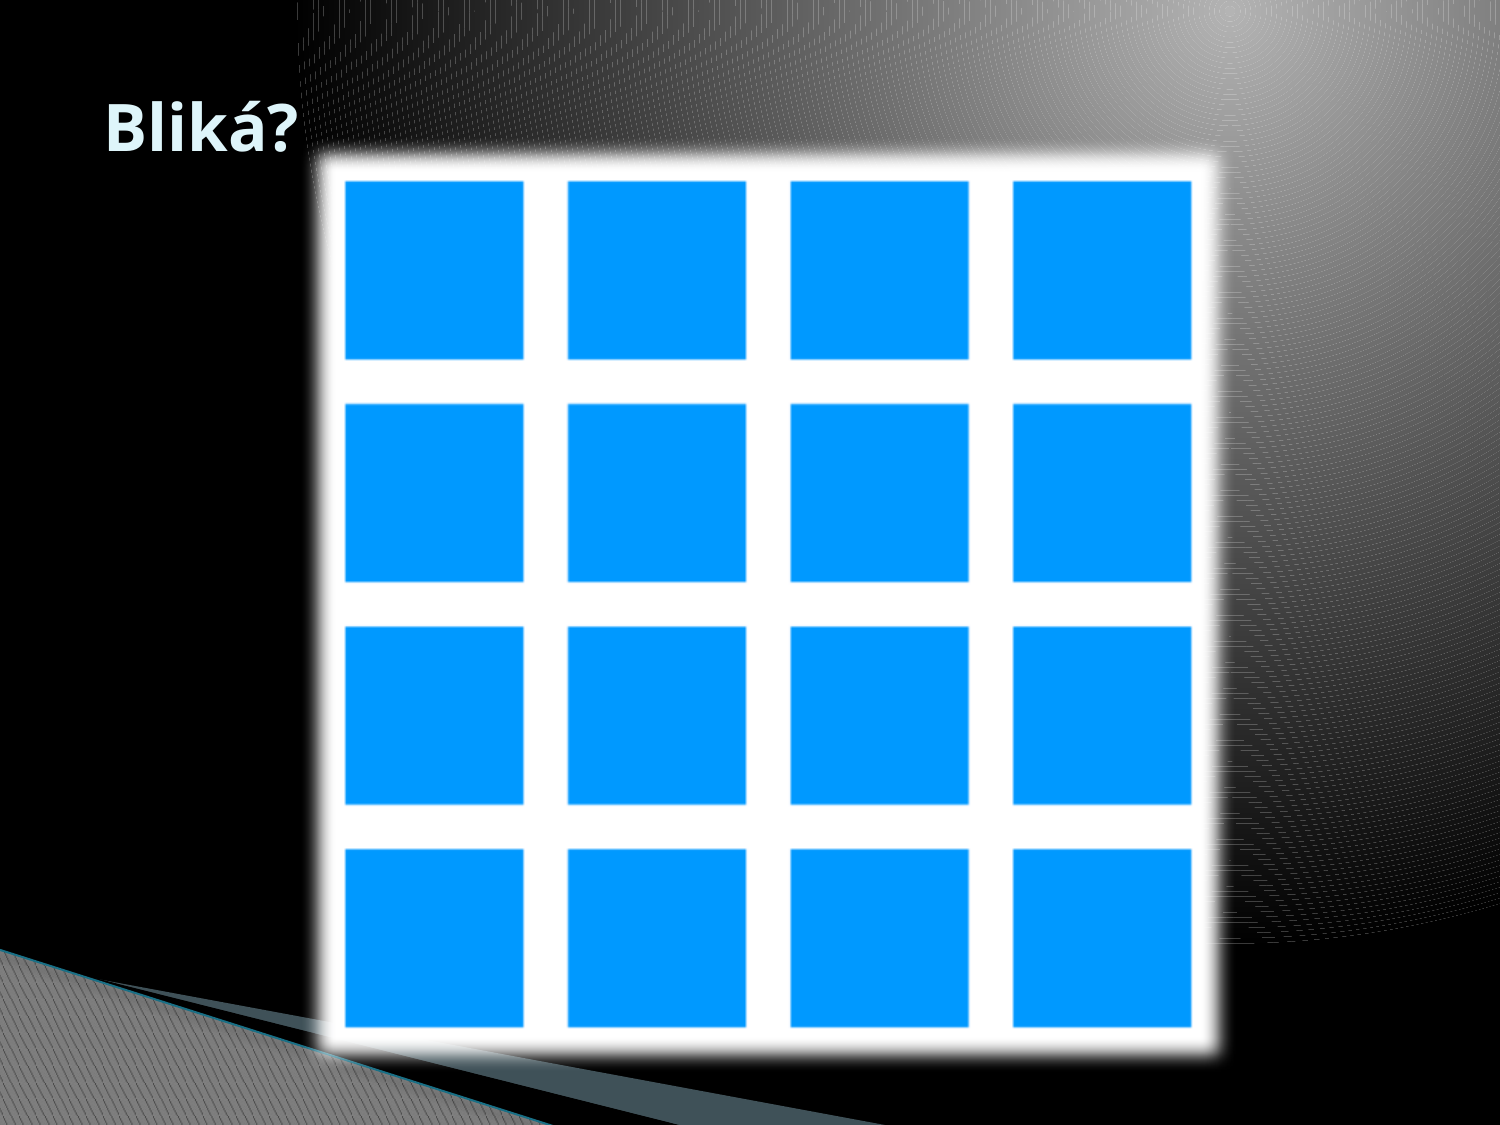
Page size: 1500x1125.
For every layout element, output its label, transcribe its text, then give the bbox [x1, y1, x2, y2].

picture [0, 136, 1236, 1125]
title Bliká? [88, 78, 1241, 173]
